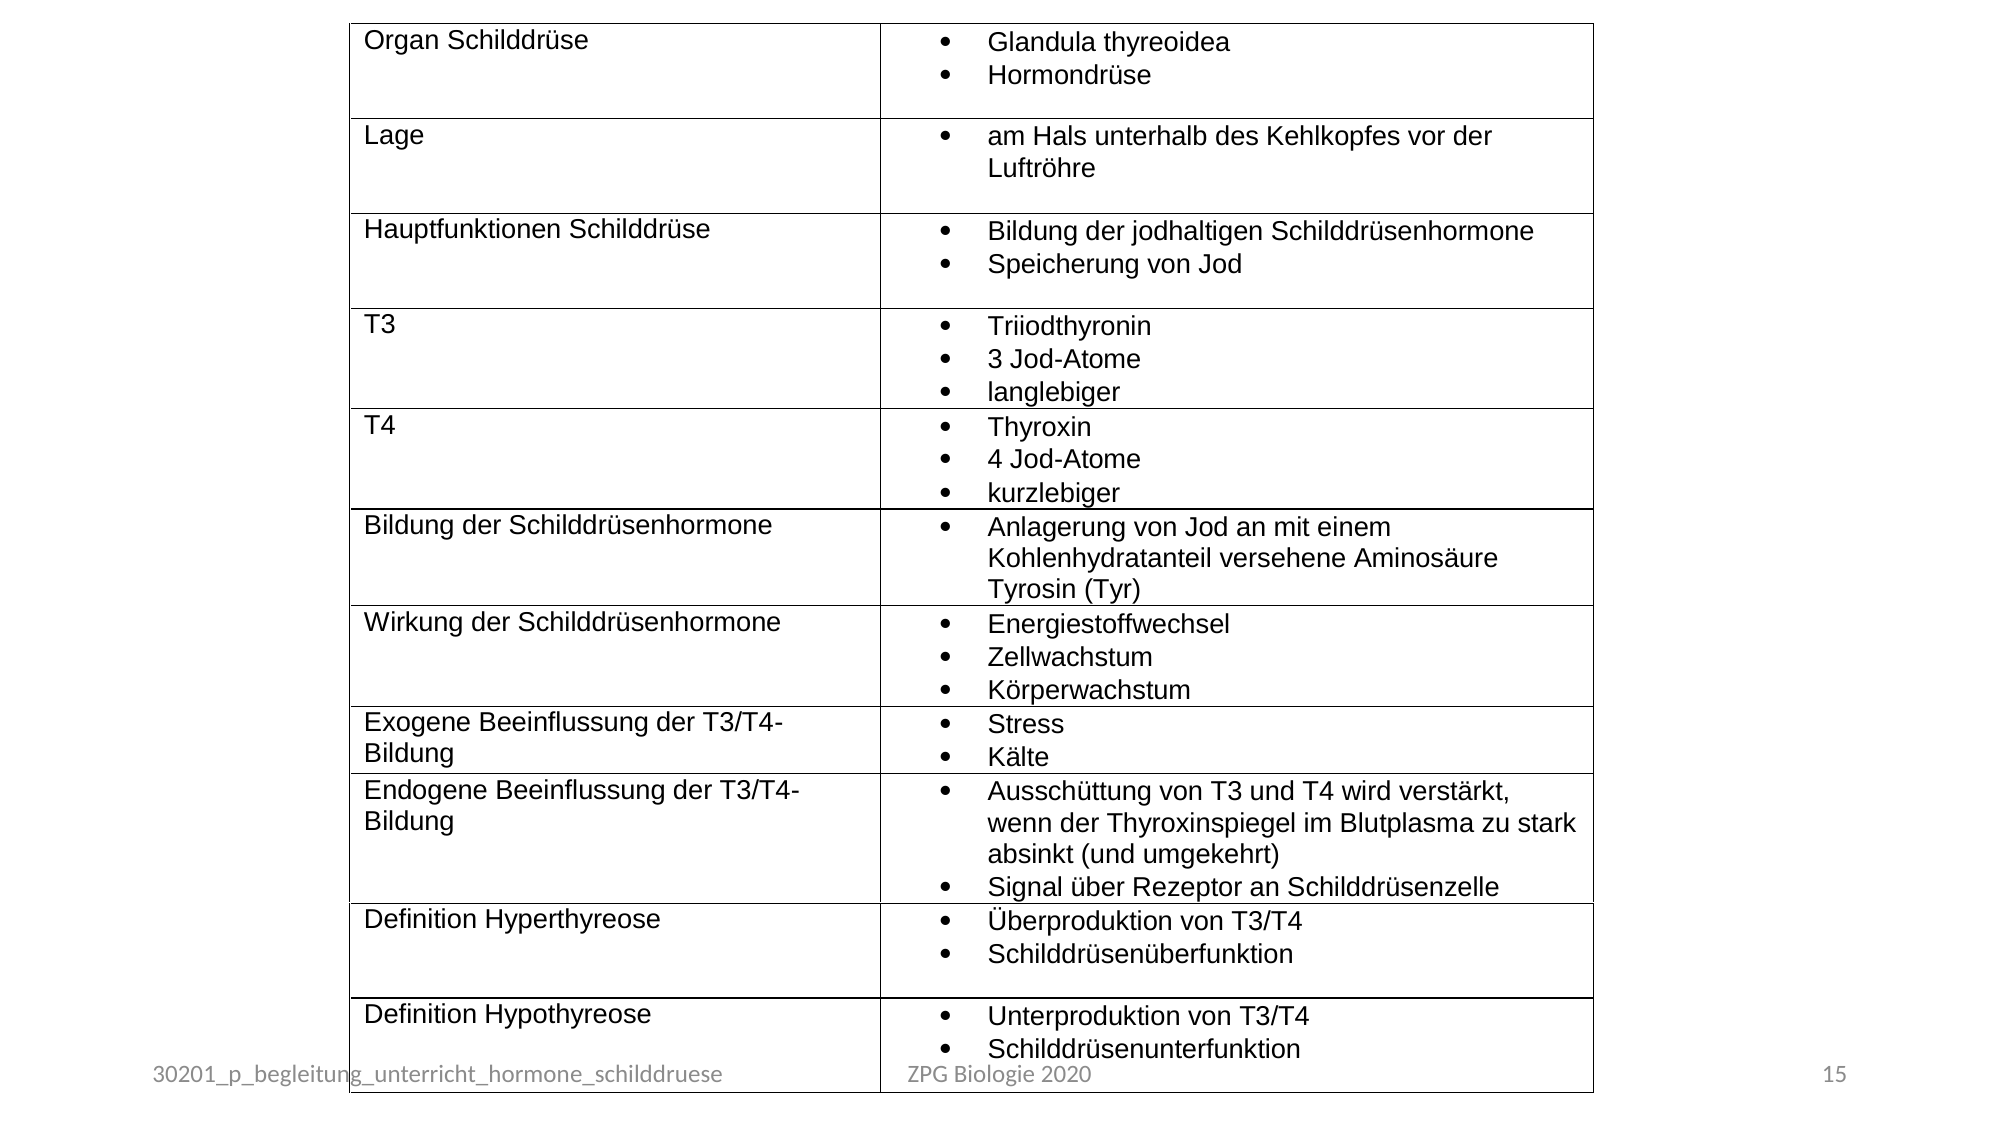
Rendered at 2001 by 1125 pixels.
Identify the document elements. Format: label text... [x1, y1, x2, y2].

picture [349, 22, 1625, 1125]
slide_number 15 [1625, 1042, 1863, 1103]
slide_number 30201_p_begleitung_unterricht_hormone_schilddruese [137, 1042, 349, 1103]
